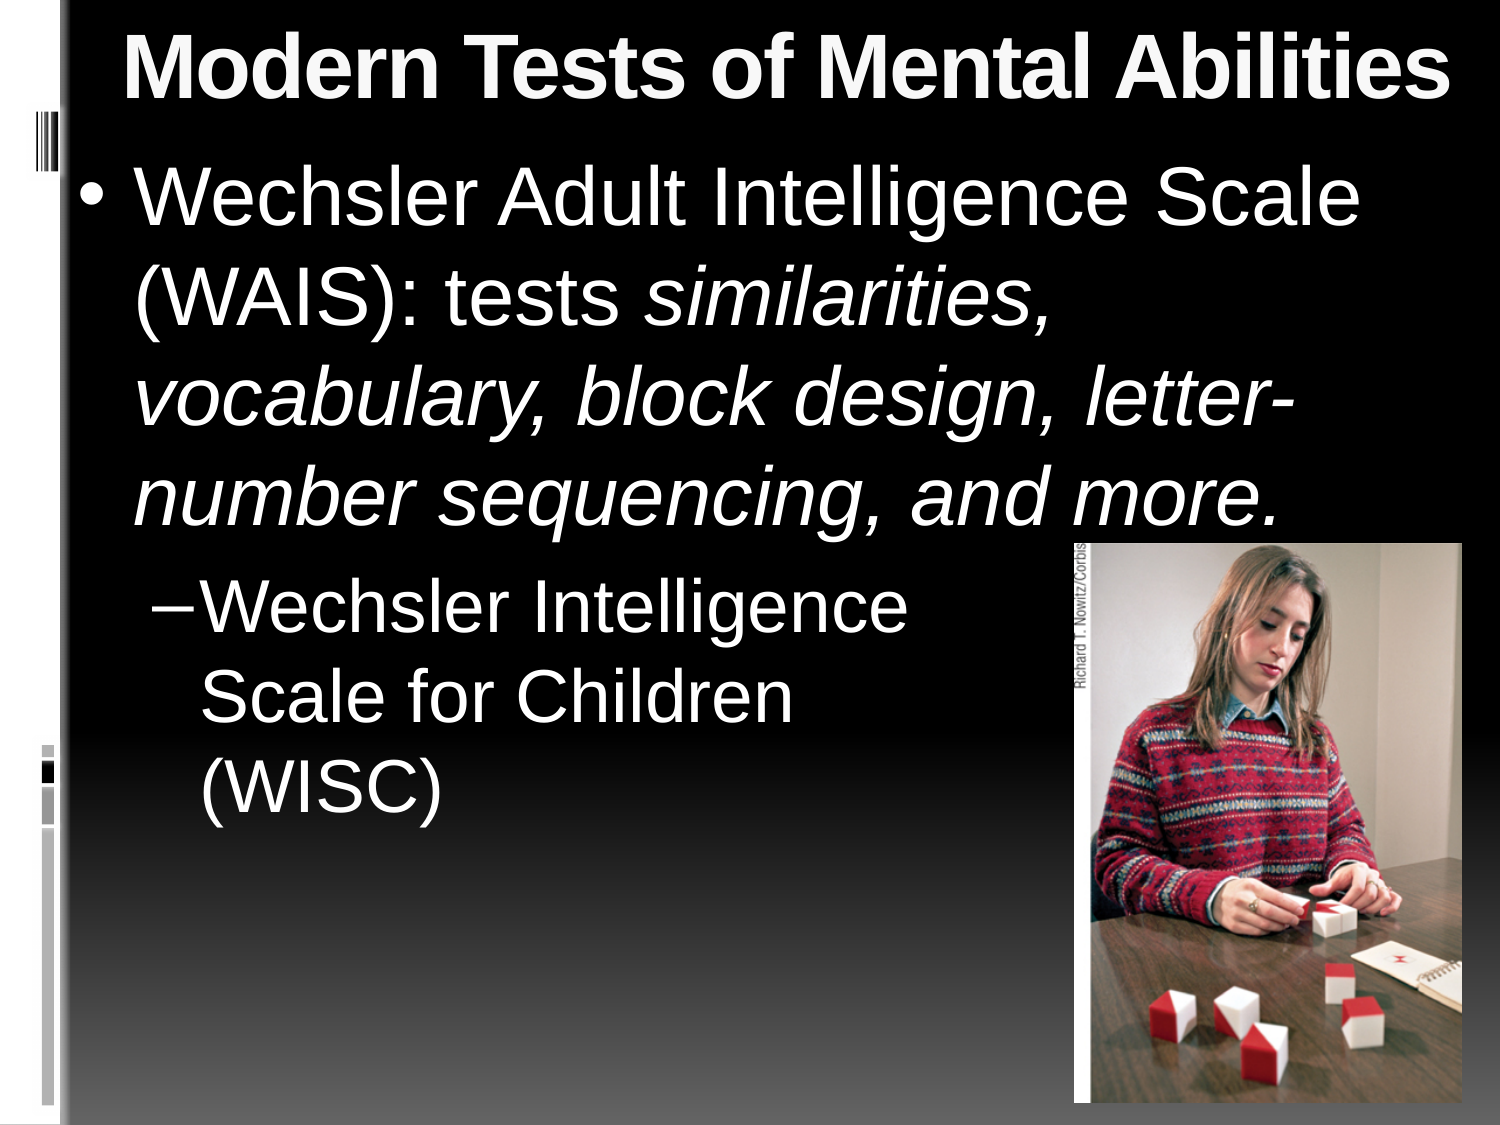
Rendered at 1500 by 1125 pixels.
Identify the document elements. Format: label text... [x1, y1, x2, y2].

title Modern Tests of Mental Abilities [37, 0, 1500, 137]
picture [1074, 542, 1463, 1104]
text_box Wechsler Adult Intelligence Scale (WAIS): tests similarities, vocabulary, block design, letter- number sequencing, and more. Wechsler Intelligence Scale for Children (WISC) [62, 134, 1413, 878]
